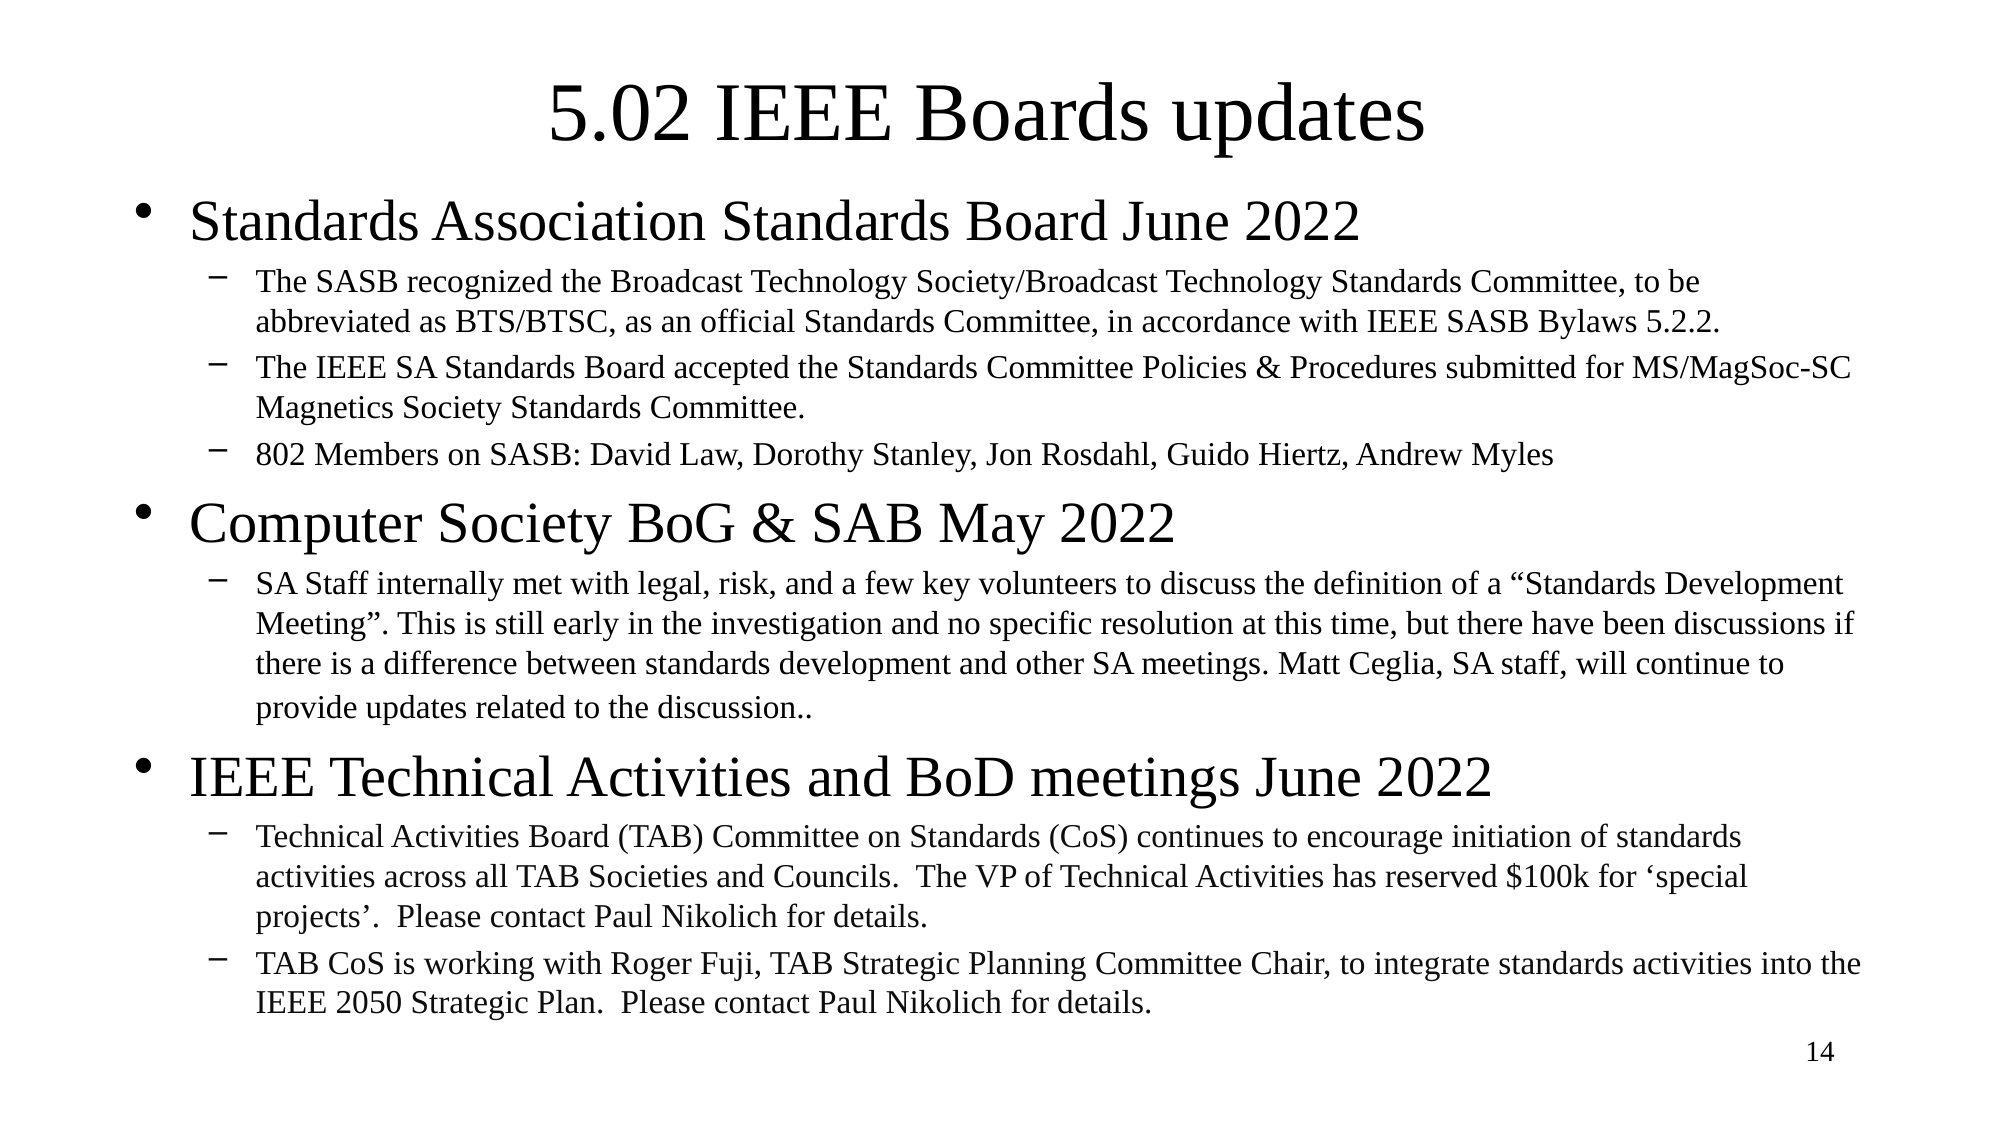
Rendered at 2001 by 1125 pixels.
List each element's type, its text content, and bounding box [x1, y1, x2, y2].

list Standards Association Standards Board June 2022 The SASB recognized the Broadcast Technology Society/Broadcast Technology Standards Committee, to be abbreviated as BTS/BTSC, as an official Standards Committee, in accordance with IEEE SASB Bylaws 5.2.2. The IEEE SA Standards Board accepted the Standards Committee Policies & Procedures submitted for MS/MagSoc-SC Magnetics Society Standards Committee. 802 Members on SASB: David Law, Dorothy Stanley, Jon Rosdahl, Guido Hiertz, Andrew Myles Computer Society BoG & SAB May 2022 SA Staff internally met with legal, risk, and a few key volunteers to discuss the definition of a “Standards Development Meeting”. This is still early in the investigation and no specific resolution at this time, but there have been discussions if there is a difference between standards development and other SA meetings. Matt Ceglia, SA staff, will continue to provide updates related to the discussion.. IEEE Technical Activities and BoD meetings June 2022 Technical Activities Board (TAB) Committee on Standards (CoS) continues to encourage initiation of standards activities across all TAB Societies and Councils. The VP of Technical Activities has reserved $100k for ‘special projects’. Please contact Paul Nikolich for details. TAB CoS is working with Roger Fuji, TAB Strategic Planning Committee Chair, to integrate standards activities into the IEEE 2050 Strategic Plan. Please contact Paul Nikolich for details. [118, 174, 1882, 851]
text_box 5.02 IEEE Boards updates [349, 50, 1625, 238]
slide_number 14 [1433, 1024, 1851, 1101]
